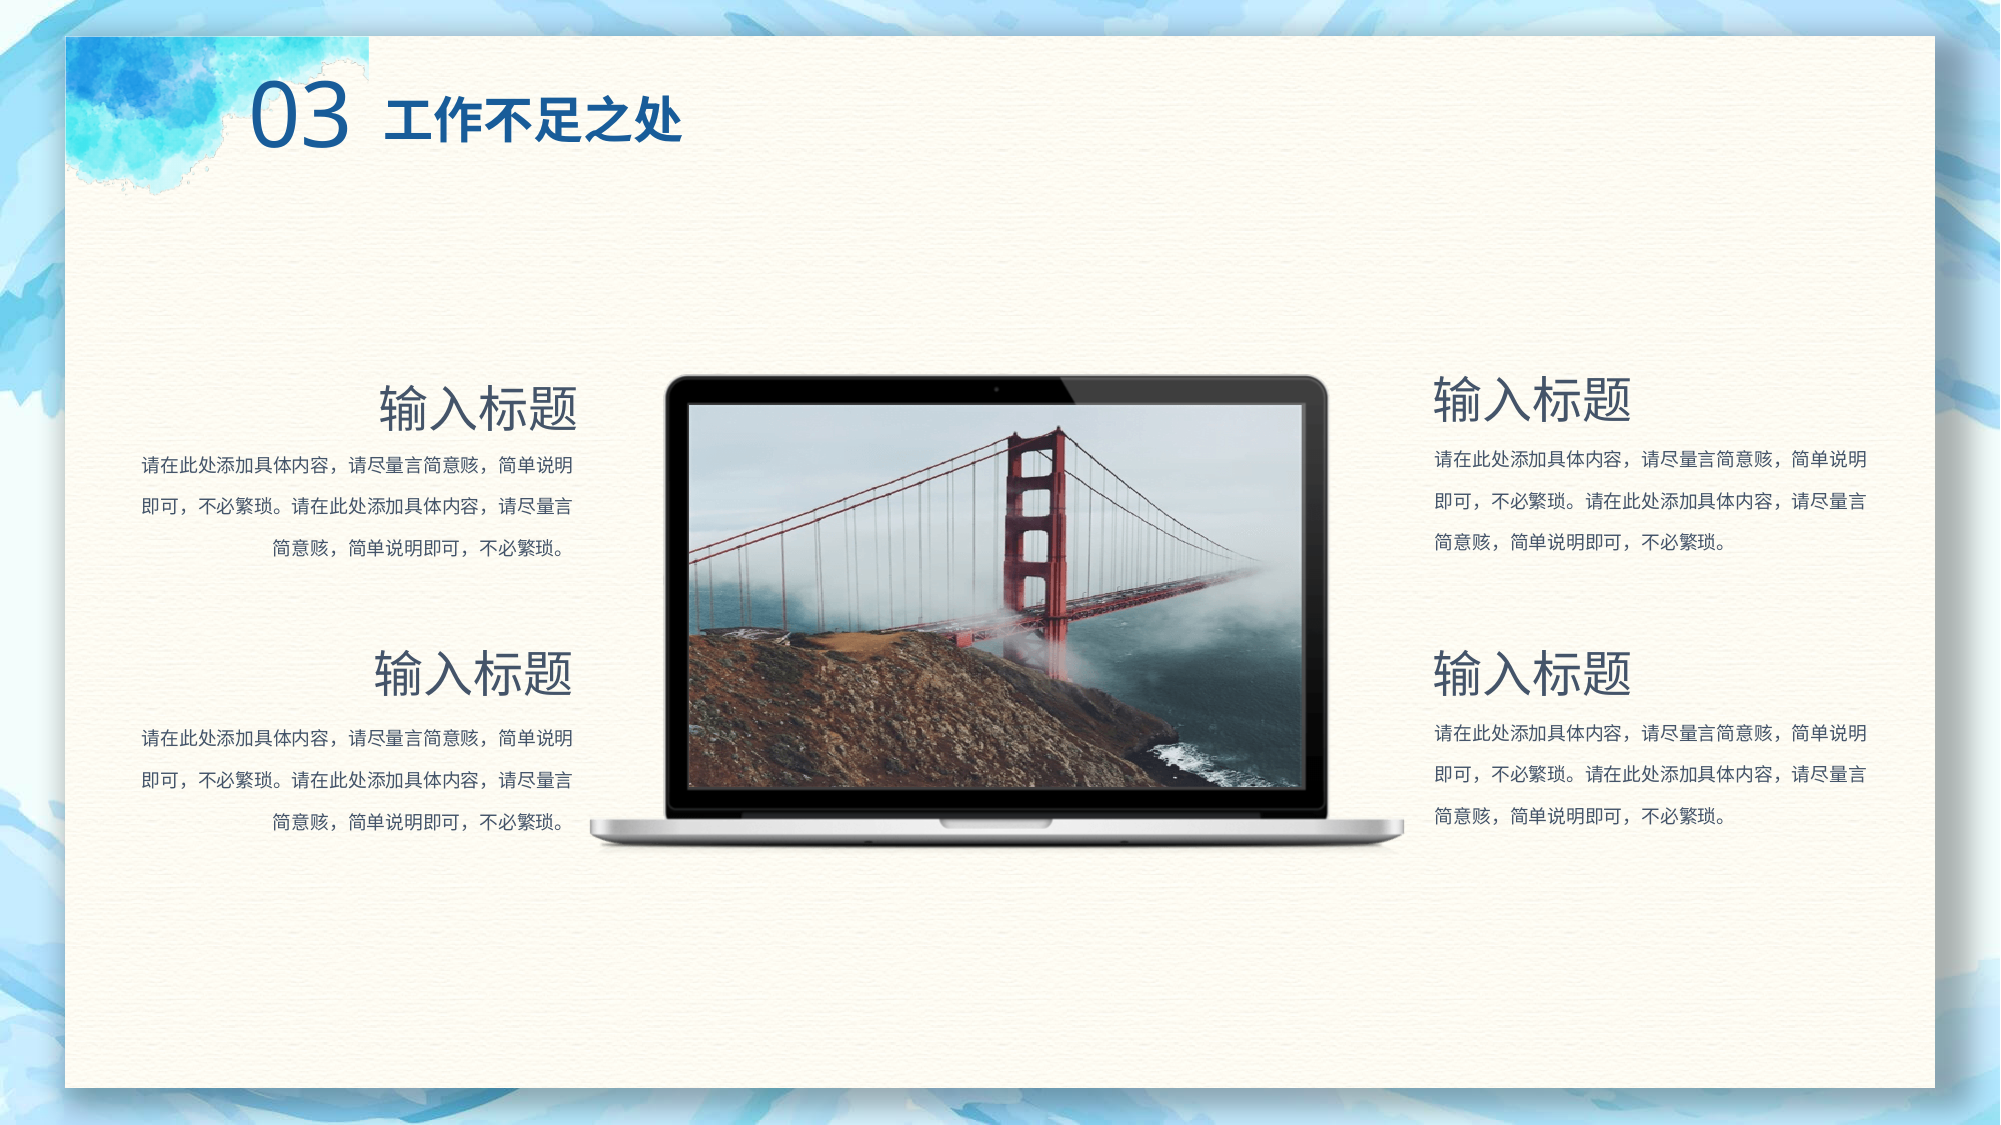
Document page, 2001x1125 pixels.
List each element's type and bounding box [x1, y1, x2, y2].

text_box [118, 369, 594, 569]
text_box [1417, 634, 1898, 837]
text_box [100, 634, 588, 842]
text_box [570, 343, 1430, 879]
text_box [1417, 361, 1898, 563]
picture [0, 0, 2000, 1125]
